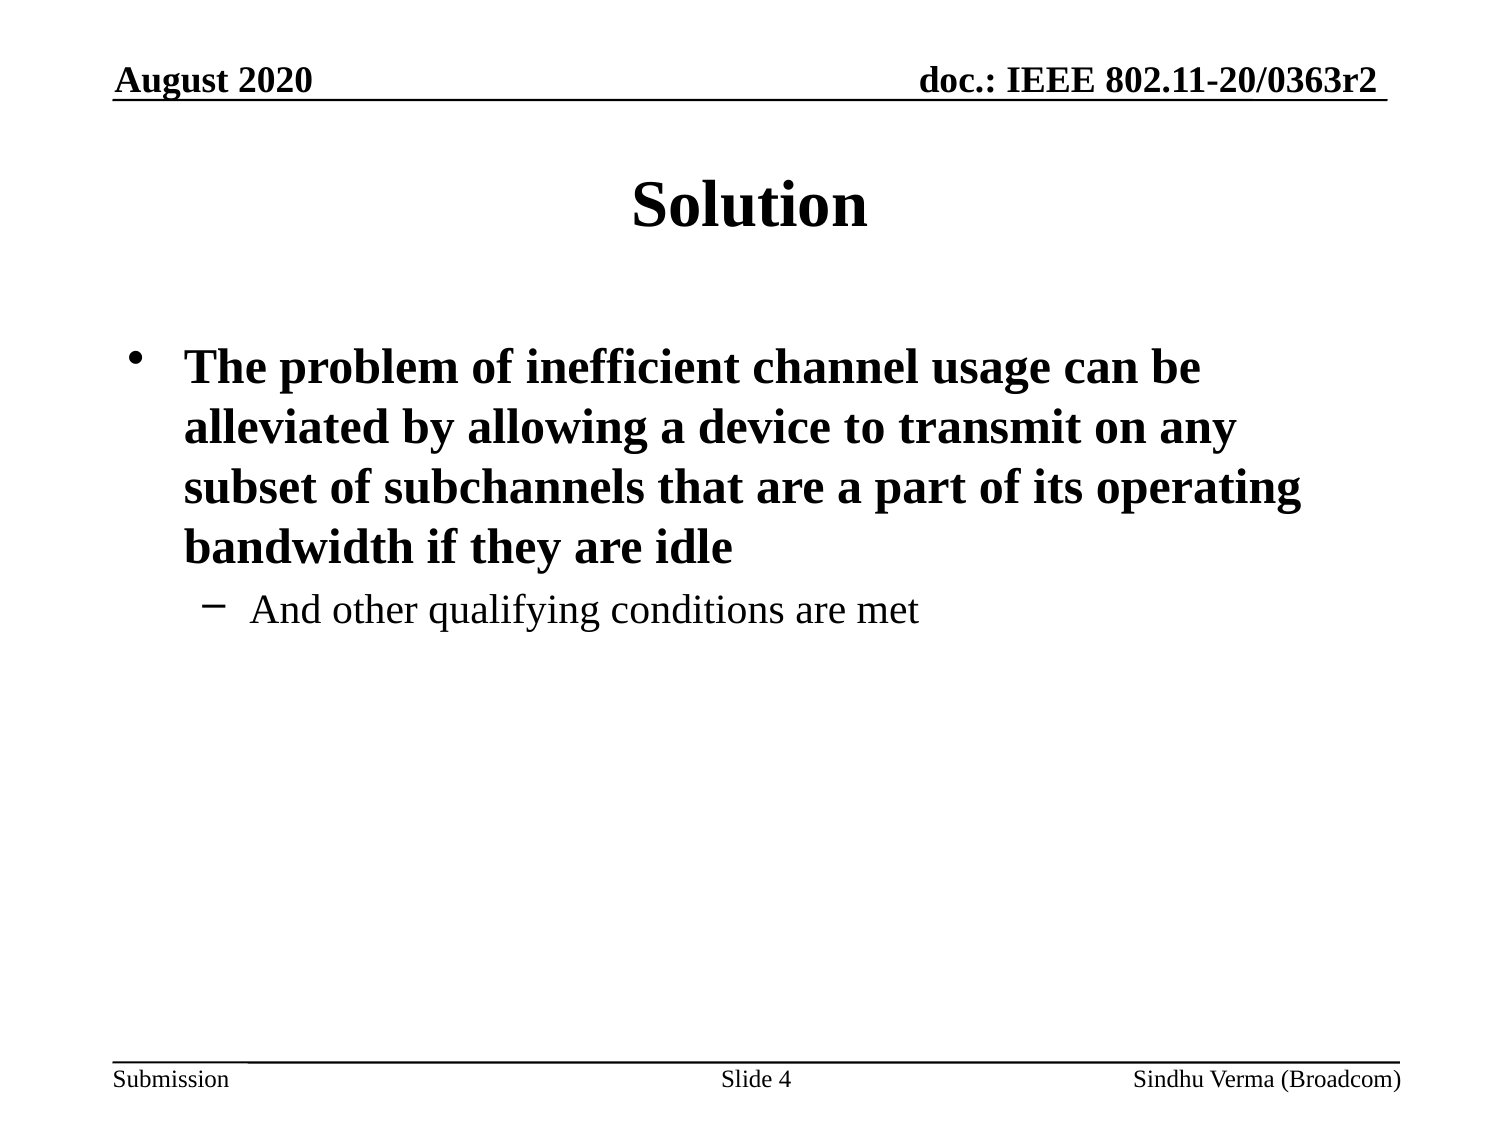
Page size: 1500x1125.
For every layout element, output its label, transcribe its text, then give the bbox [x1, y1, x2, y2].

slide_number Slide 4 [712, 1061, 800, 1093]
title Solution [112, 112, 1388, 288]
list The problem of inefficient channel usage can be alleviated by allowing a device to transmit on any subset of subchannels that are a part of its operating bandwidth if they are idle And other qualifying conditions are met [112, 326, 1388, 1002]
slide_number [114, 54, 316, 101]
footer Sindhu Verma (Broadcom) [1129, 1061, 1402, 1093]
